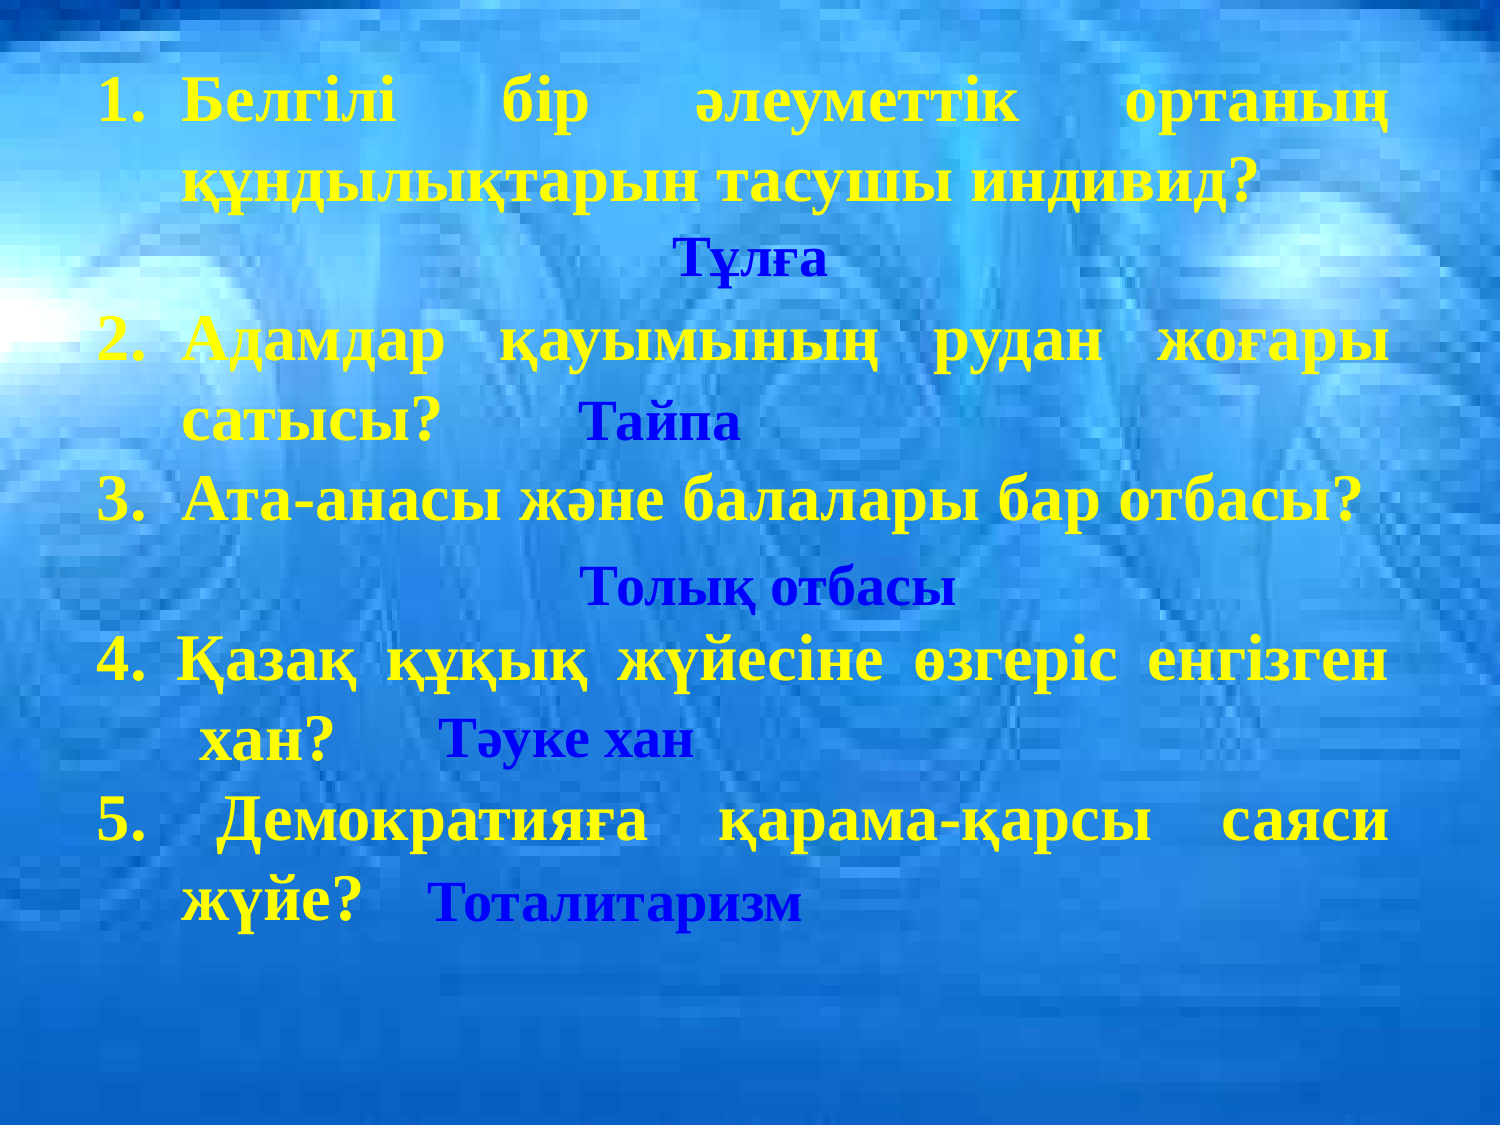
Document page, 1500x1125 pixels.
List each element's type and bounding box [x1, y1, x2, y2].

list [0, 0, 1500, 1125]
